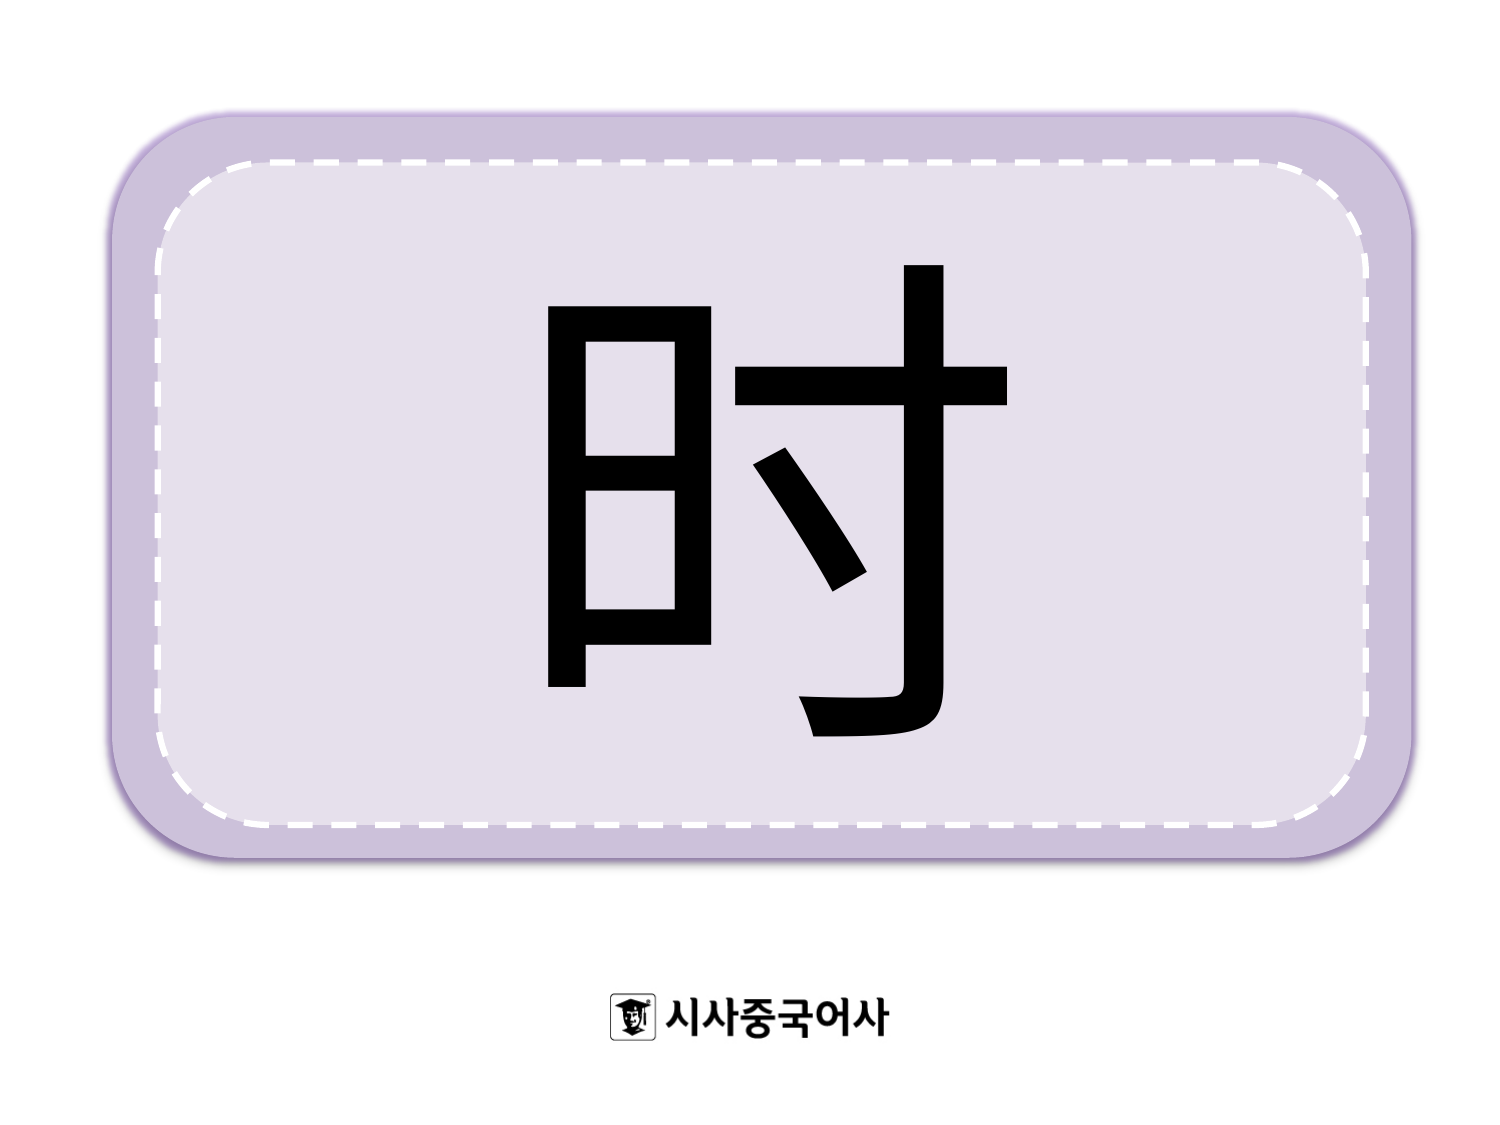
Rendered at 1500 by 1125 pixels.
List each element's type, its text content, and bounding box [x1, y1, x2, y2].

text_box 时 [162, 160, 1371, 824]
picture [602, 987, 898, 1047]
